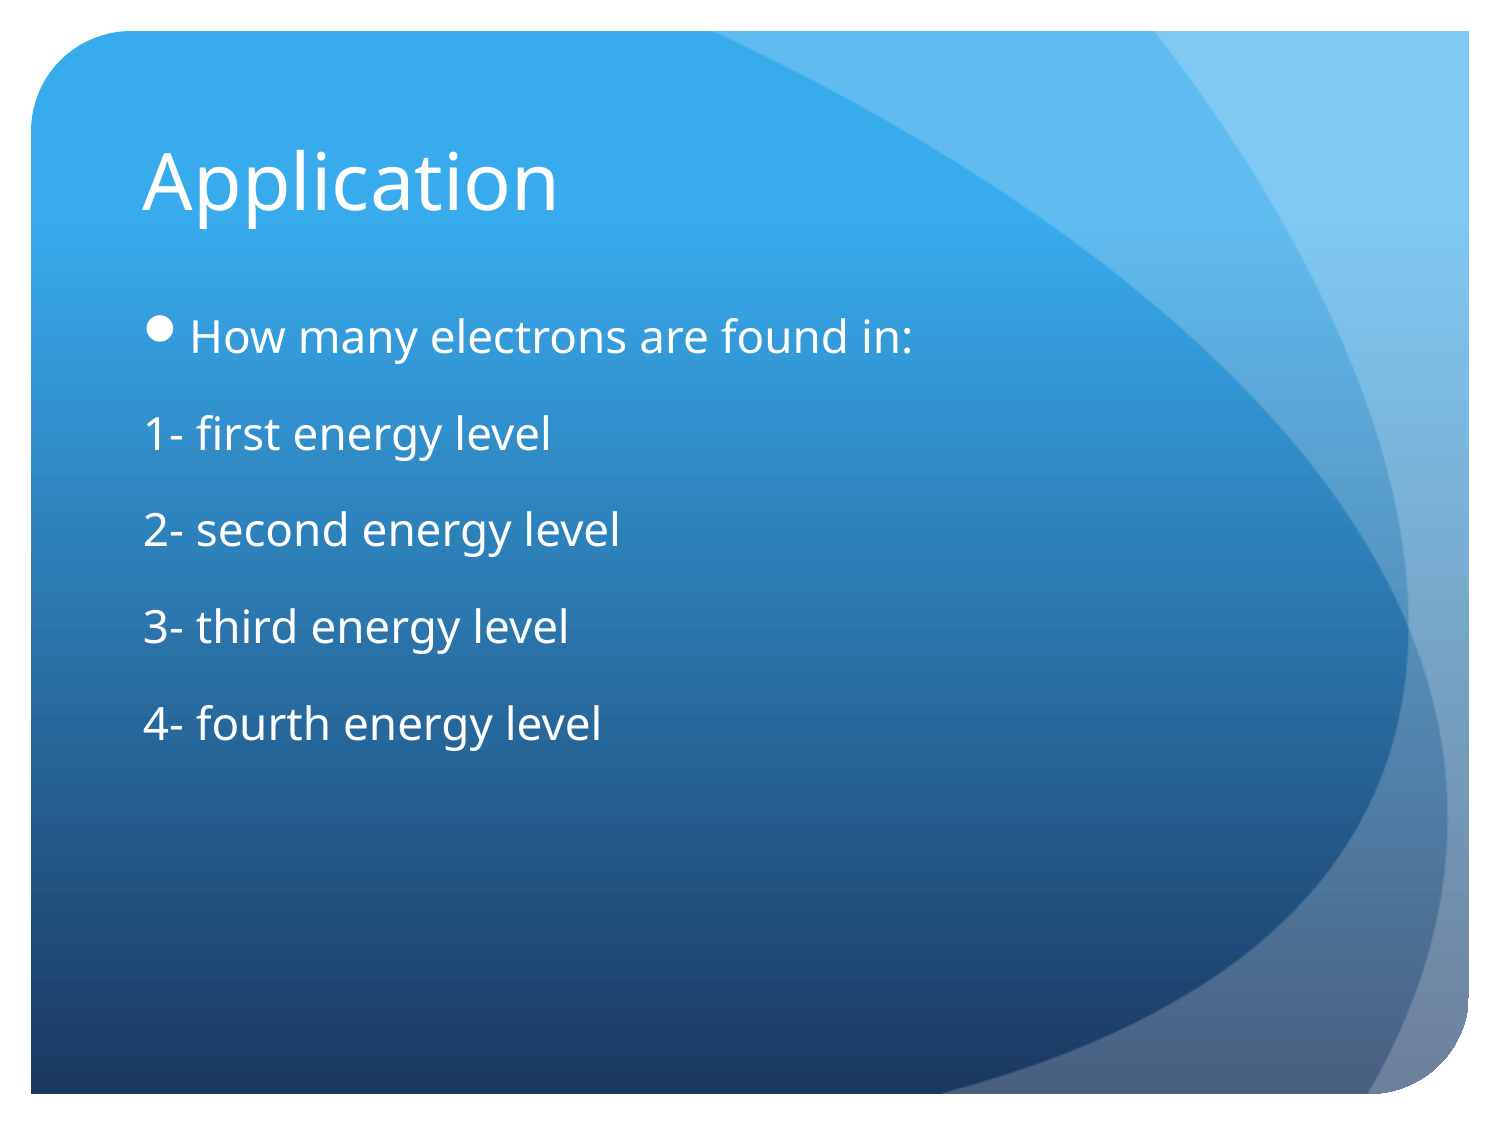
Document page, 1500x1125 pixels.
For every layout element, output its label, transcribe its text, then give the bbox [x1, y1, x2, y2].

list How many electrons are found in: 1- first energy level 2- second energy level 3- third energy level 4- fourth energy level [127, 299, 1372, 991]
picture [24, 30, 1473, 1094]
title Application [127, 62, 1372, 234]
